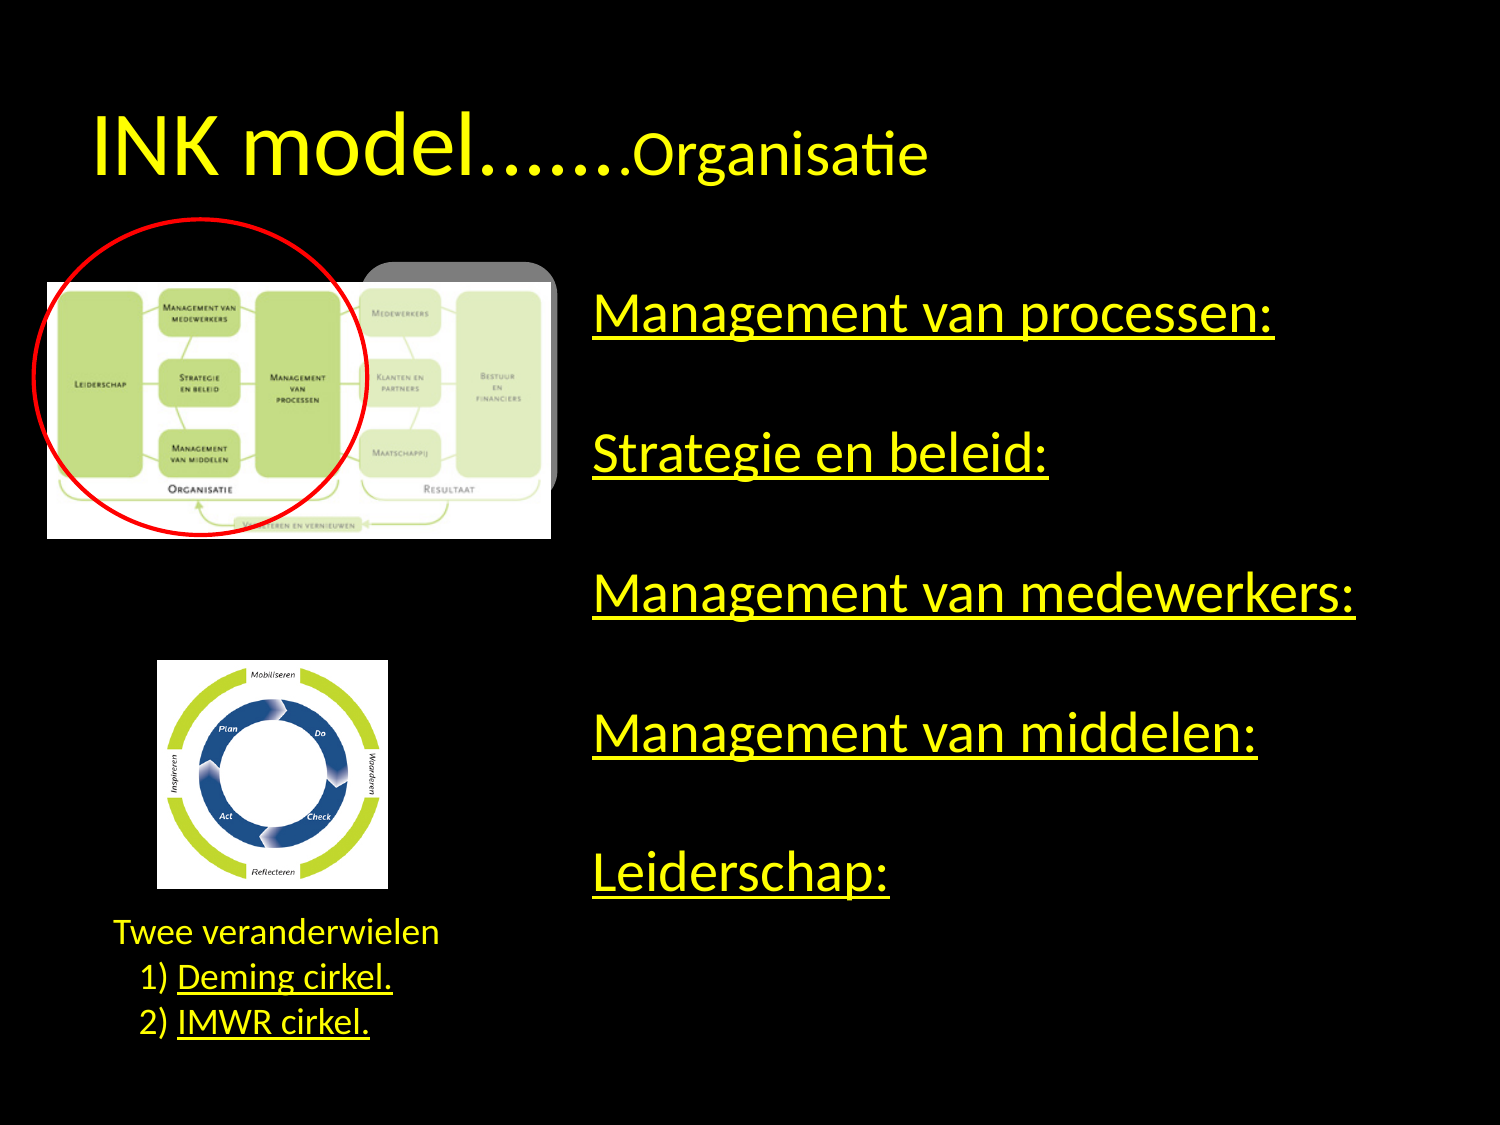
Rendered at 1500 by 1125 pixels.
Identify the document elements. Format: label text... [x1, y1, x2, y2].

text_box Management van processen: Strategie en beleid: Management van medewerkers: Management van middelen: Leiderschap: [577, 266, 1372, 911]
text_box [33, 219, 558, 539]
title INK model.......Organisatie [75, 45, 1425, 233]
picture [157, 660, 389, 890]
text_box Twee veranderwielen 1) Deming cirkel. 2) IMWR cirkel. [98, 899, 456, 1050]
